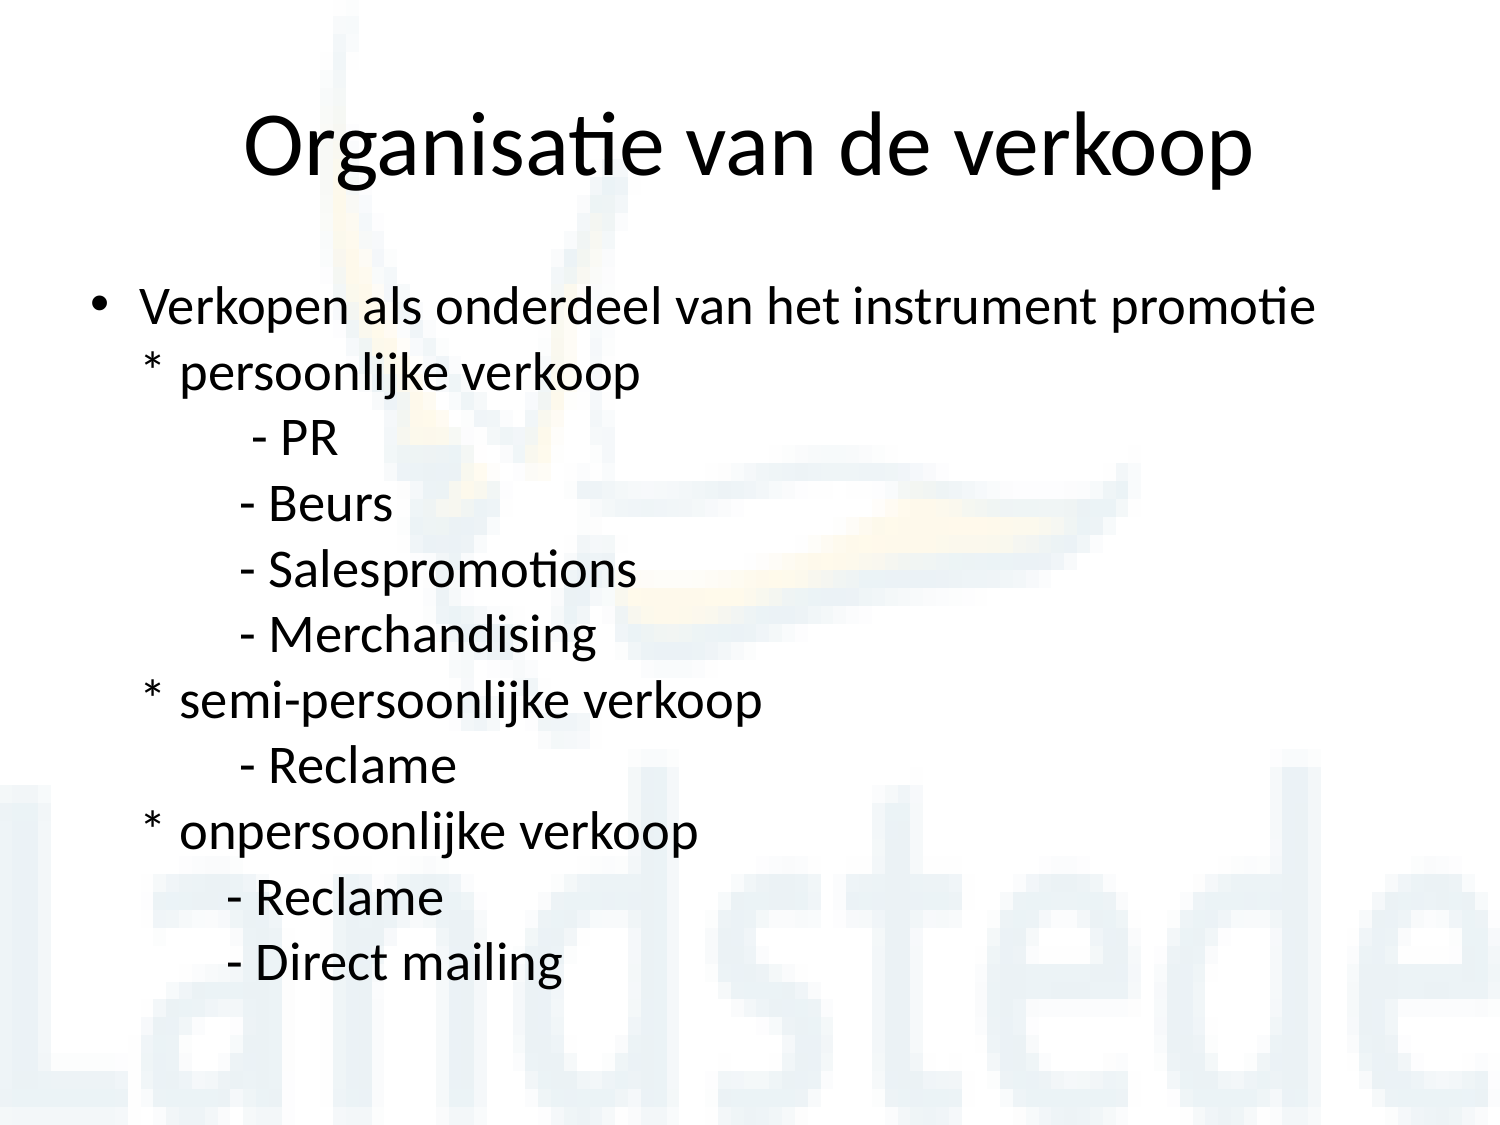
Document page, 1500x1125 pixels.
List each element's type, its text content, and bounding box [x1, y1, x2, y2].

title Organisatie van de verkoop [75, 45, 1425, 233]
list Verkopen als onderdeel van het instrument promotie * persoonlijke verkoop - PR - Beurs - Salespromotions - Merchandising * semi-persoonlijke verkoop - Reclame * onpersoonlijke verkoop - Reclame - Direct mailing [75, 262, 1425, 1005]
